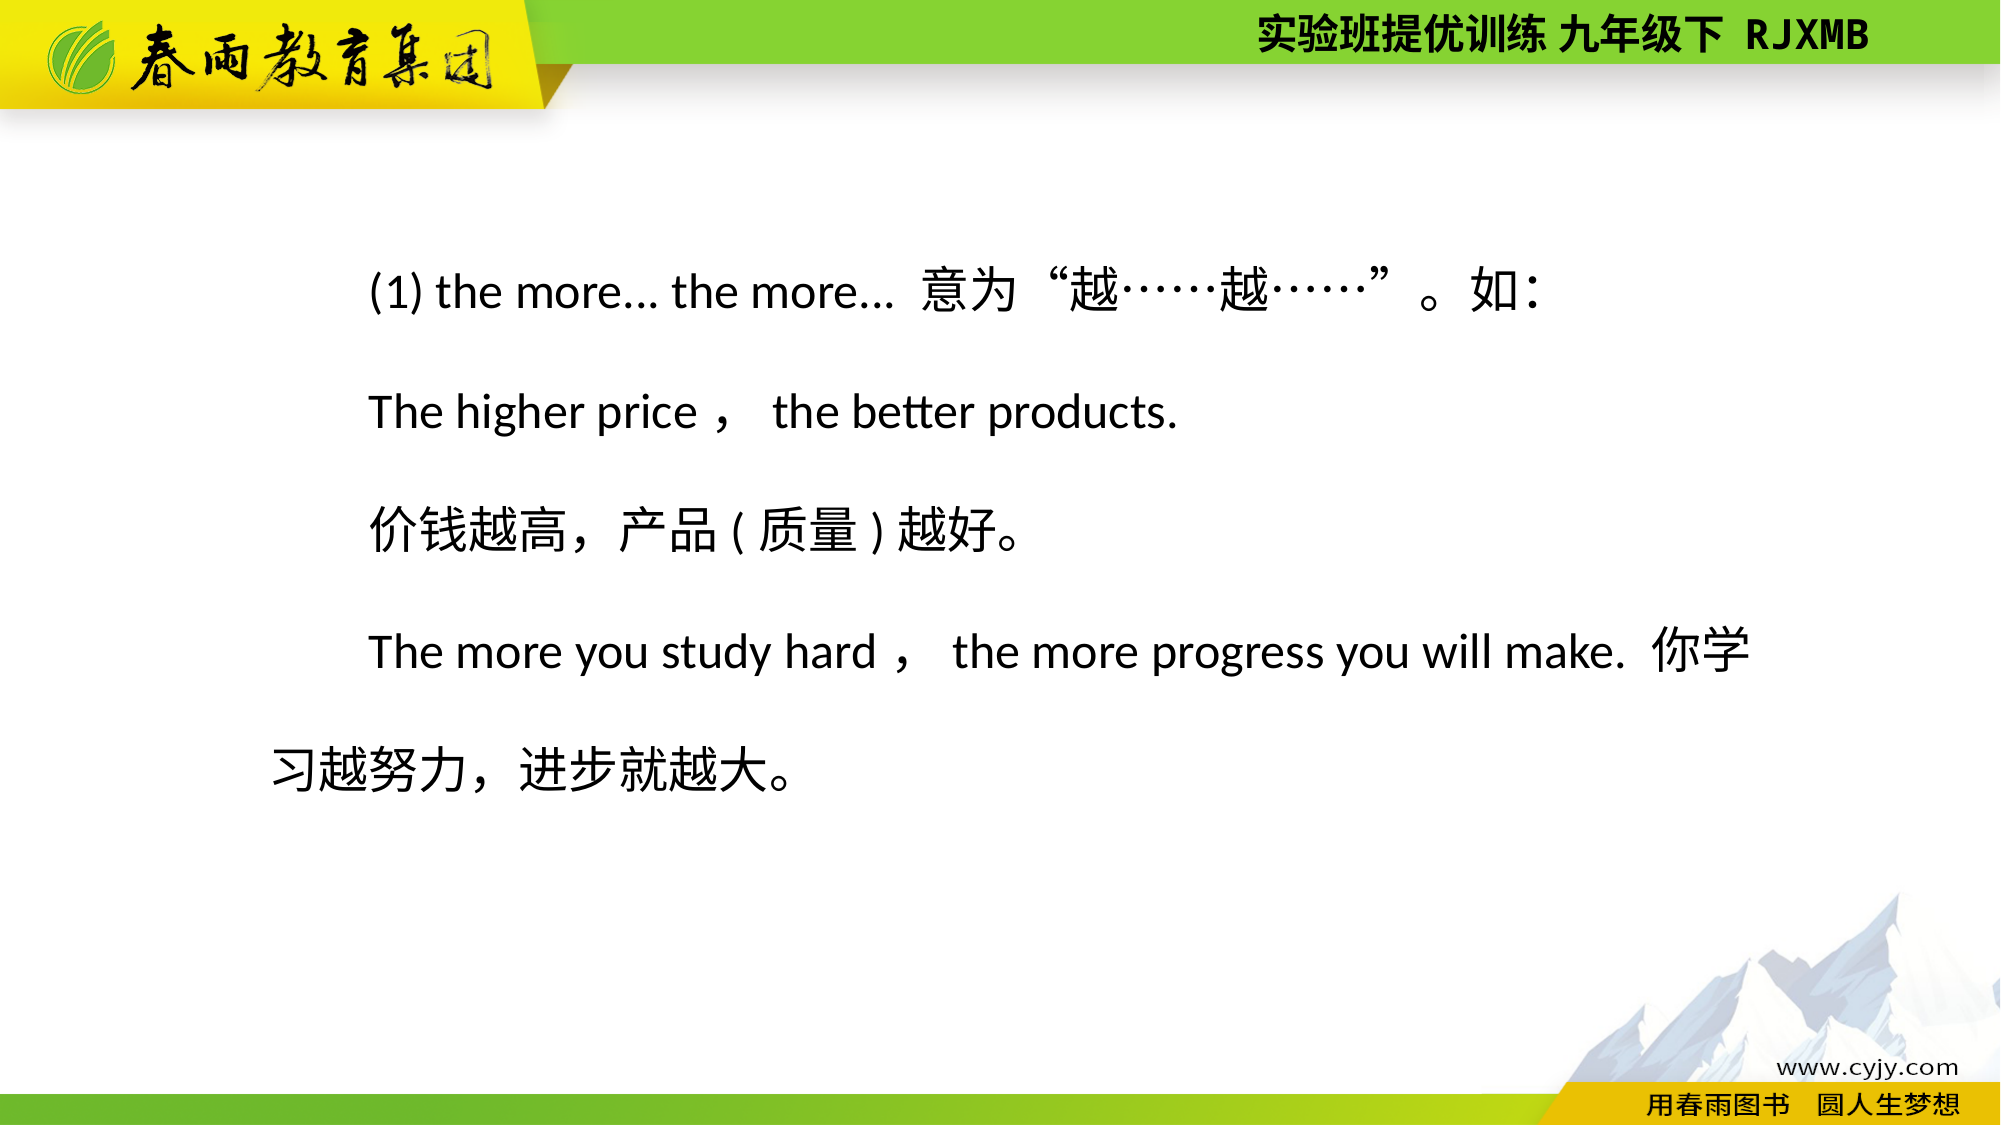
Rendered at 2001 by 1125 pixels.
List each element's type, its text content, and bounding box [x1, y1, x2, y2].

text_box (1) the more... the more... 意为“越……越……”。如： The higher price，the better products. 价钱越高，产品(质量)越好。 The more you study hard，the more progress you will make. 你学习越努力，进步就越大。 [254, 190, 1767, 806]
picture [0, 0, 2001, 1125]
